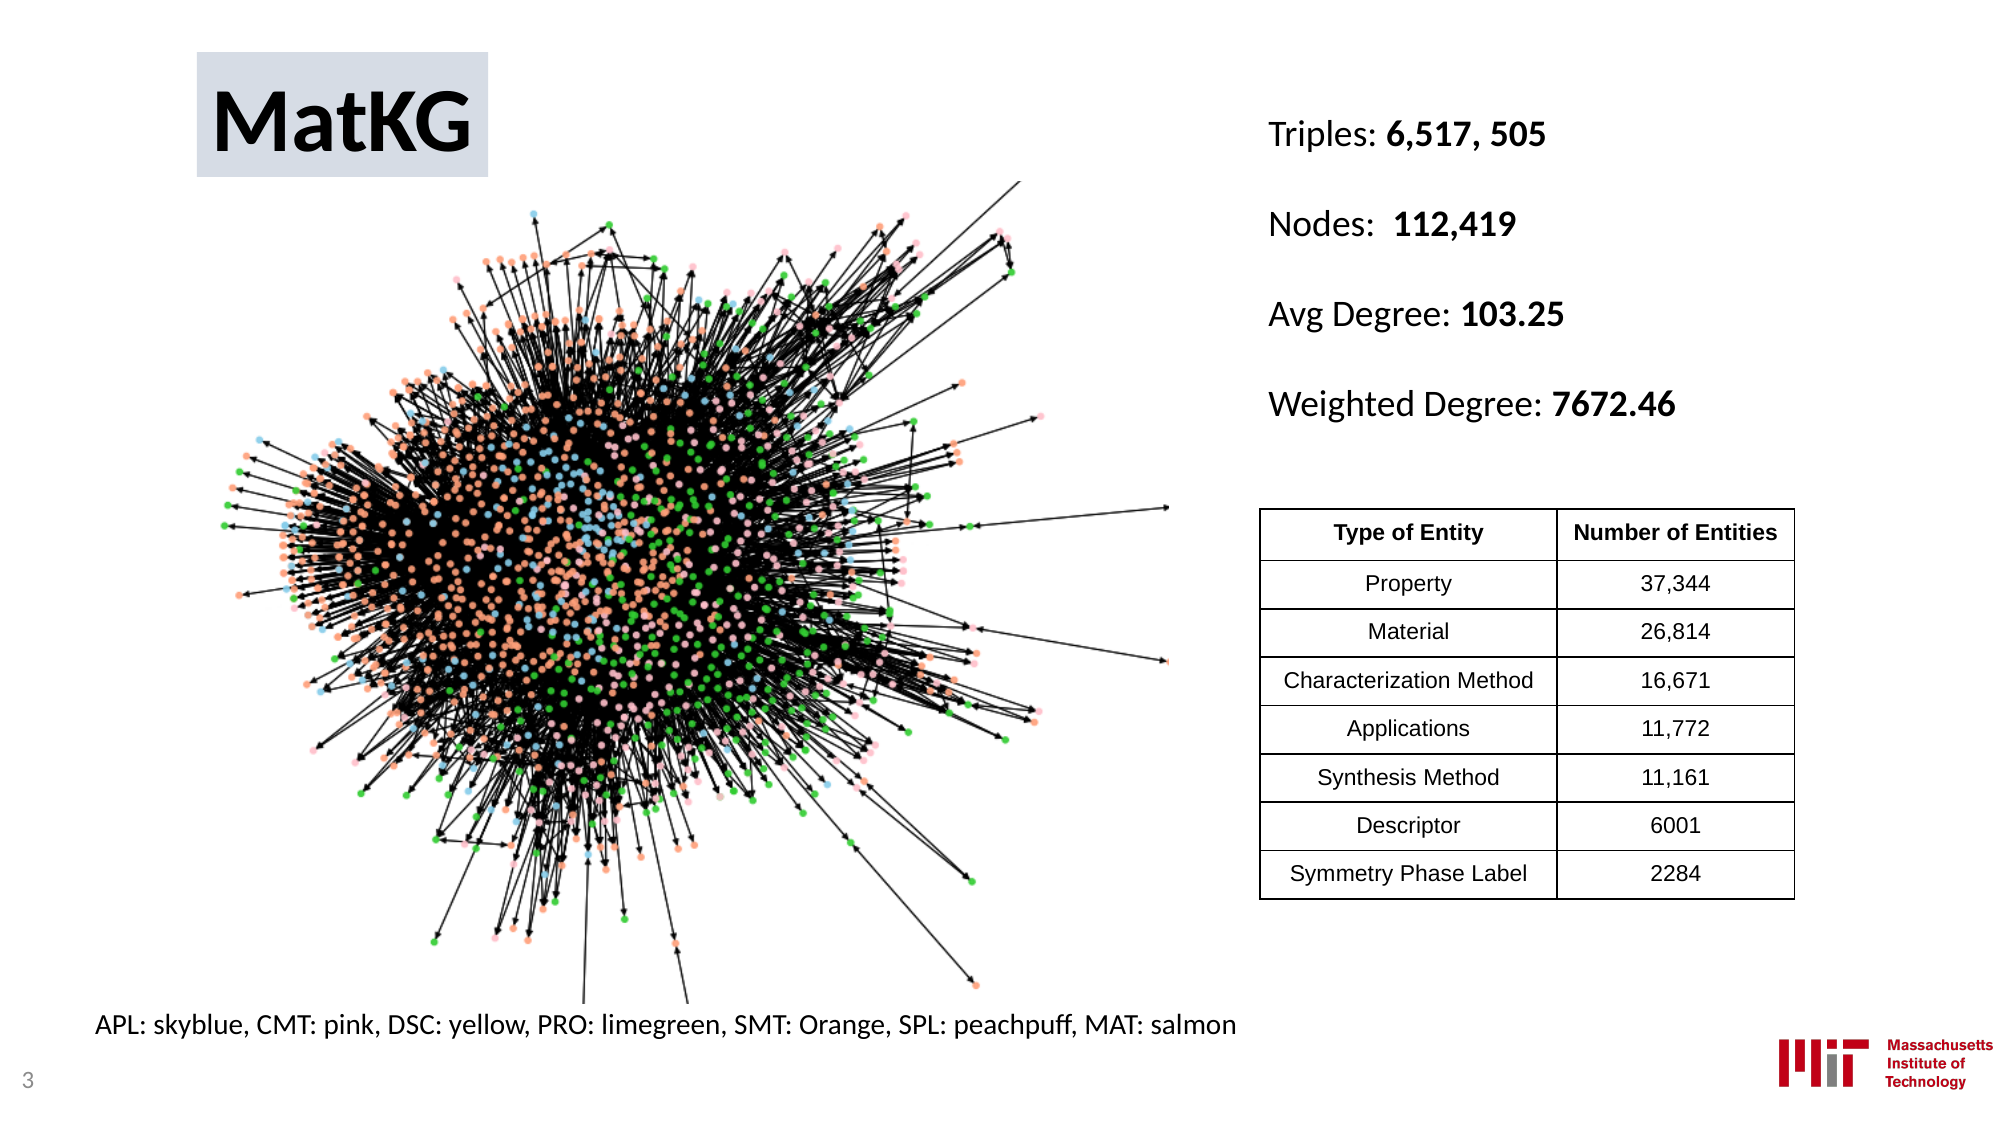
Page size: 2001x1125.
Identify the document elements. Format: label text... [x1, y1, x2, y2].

table_cell 11,161 [1558, 755, 1794, 801]
text_box Triples: 6,517, 505 Nodes: 112,419 Avg Degree: 103.25 Weighted Degree: 7672.46 [1253, 102, 1859, 432]
table_cell 26,814 [1558, 610, 1794, 656]
table_cell Property [1261, 561, 1556, 608]
picture [125, 180, 1169, 1004]
table_cell 16,671 [1558, 658, 1794, 705]
table_cell 37,344 [1558, 561, 1794, 608]
table_cell Synthesis Method [1261, 755, 1556, 801]
table_cell Applications [1261, 706, 1556, 753]
table_cell Material [1261, 610, 1556, 656]
table_cell Descriptor [1261, 803, 1556, 850]
text_box APL: skyblue, CMT: pink, DSC: yellow, PRO: limegreen, SMT: Orange, SPL: peachpuff, MAT: salmon [80, 998, 1253, 1048]
table_header Type of Entity [1261, 510, 1556, 560]
slide_number 3 [6, 1048, 457, 1108]
table_cell Characterization Method [1261, 658, 1556, 705]
table_header Number of Entities [1558, 510, 1794, 560]
table_cell Symmetry Phase Label [1261, 851, 1556, 898]
table_cell 6001 [1558, 803, 1794, 850]
picture [1778, 1004, 1994, 1125]
table_cell 11,772 [1558, 706, 1794, 753]
table_cell 2284 [1558, 851, 1794, 898]
text_box MatKG [196, 52, 489, 177]
